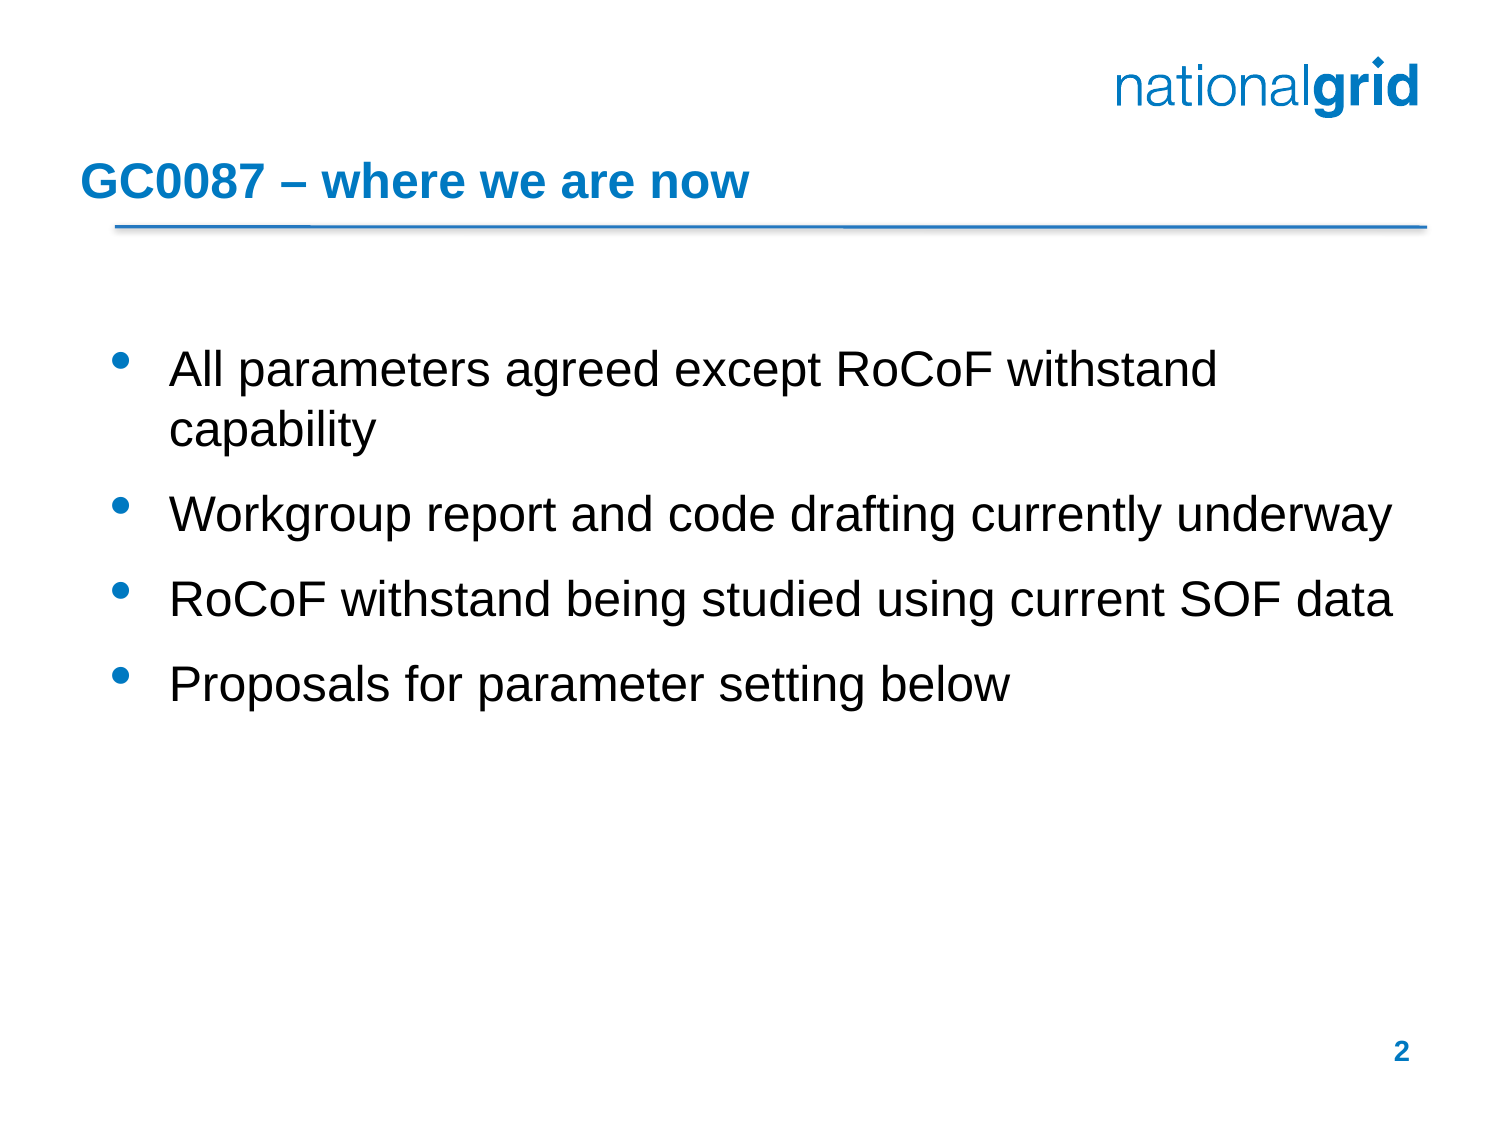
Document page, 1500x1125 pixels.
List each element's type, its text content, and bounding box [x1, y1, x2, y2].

list All parameters agreed except RoCoF withstand capability Workgroup report and code drafting currently underway RoCoF withstand being studied using current SOF data Proposals for parameter setting below [97, 243, 1425, 1106]
slide_number 2 [1074, 1024, 1425, 1103]
title GC0087 – where we are now [64, 140, 1393, 216]
